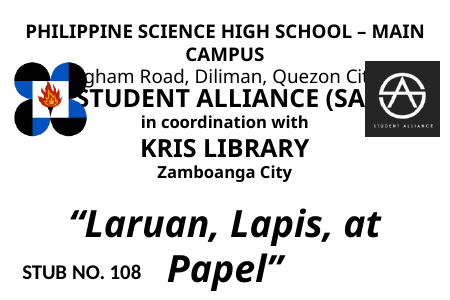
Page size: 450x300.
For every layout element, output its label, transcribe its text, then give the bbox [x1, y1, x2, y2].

picture [12, 60, 88, 137]
picture [364, 60, 441, 137]
text_box PHILIPPINE SCIENCE HIGH SCHOOL – MAIN CAMPUS Agham Road, Diliman, Quezon City [0, 12, 450, 74]
text_box “Laruan, Lapis, at Papel” [0, 192, 450, 298]
text_box STUB NO. 108 [7, 251, 213, 292]
text_box STUDENT ALLIANCE (SA) in coordination with KRIS LIBRARY Zamboanga City [0, 74, 450, 190]
